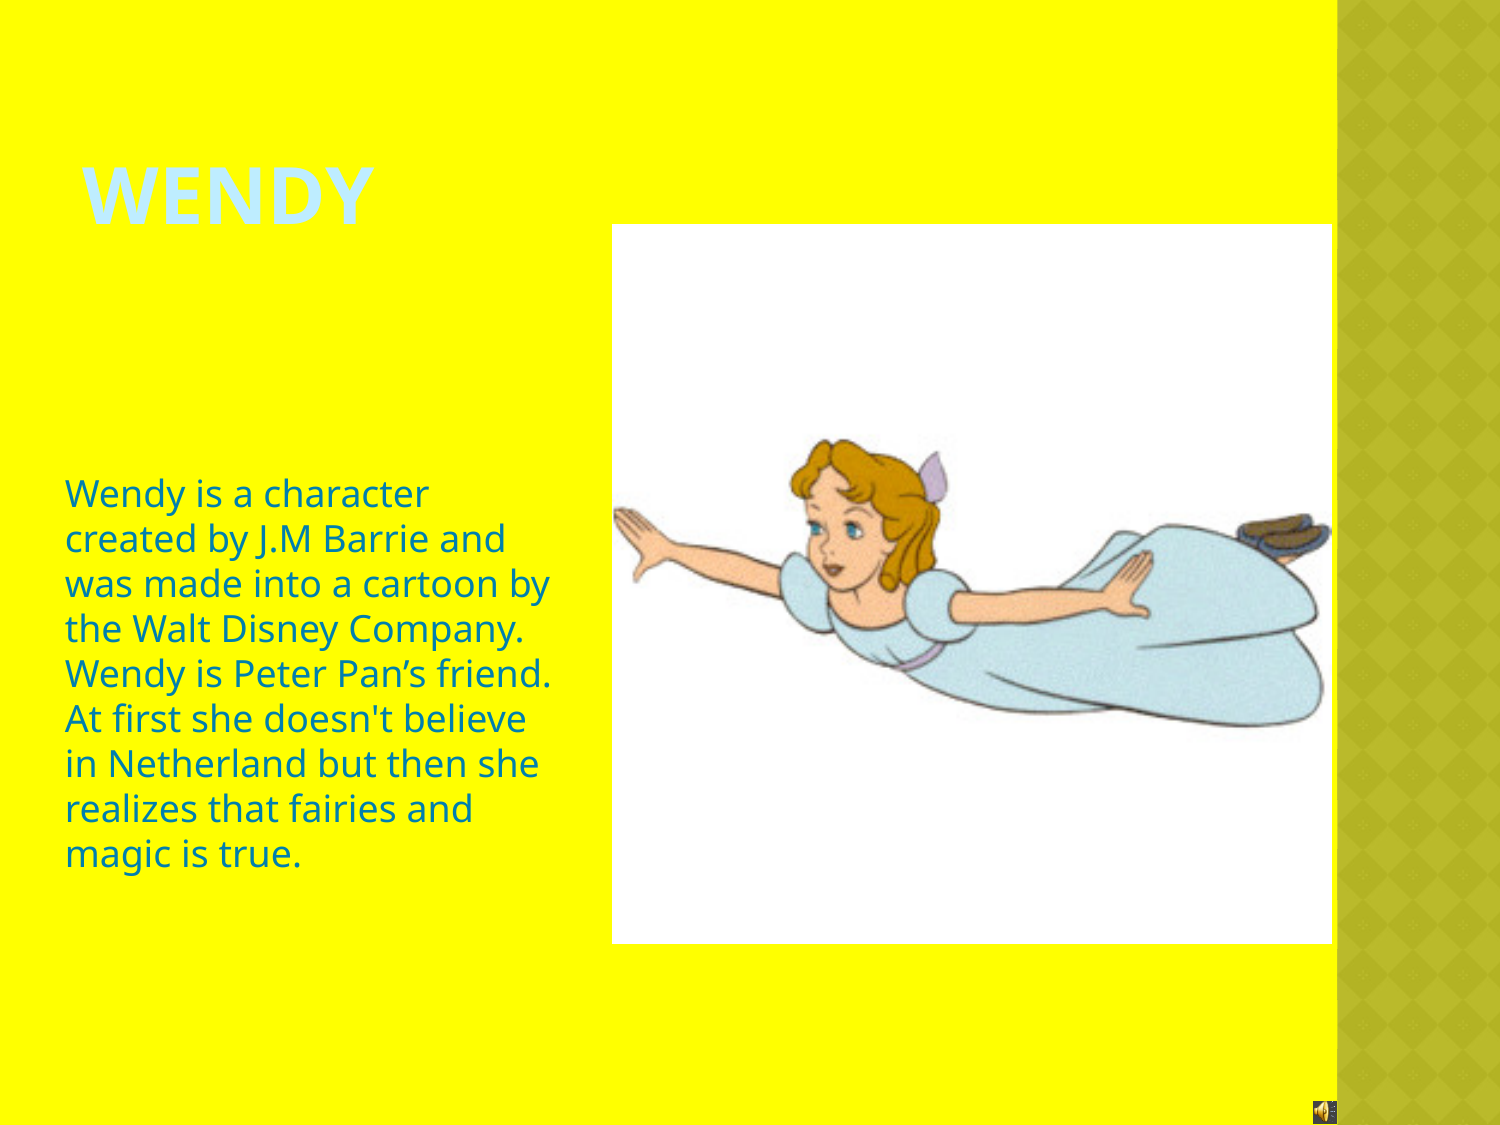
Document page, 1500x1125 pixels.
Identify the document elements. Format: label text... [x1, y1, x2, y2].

picture [1312, 1099, 1338, 1125]
title Wendy [75, 52, 1263, 240]
text_box Wendy is a character created by J.M Barrie and was made into a cartoon by the Walt Disney Company. Wendy is Peter Pan’s friend. At first she doesn't believe in Netherland but then she realizes that fairies and magic is true. [49, 462, 575, 883]
picture [612, 224, 1332, 945]
